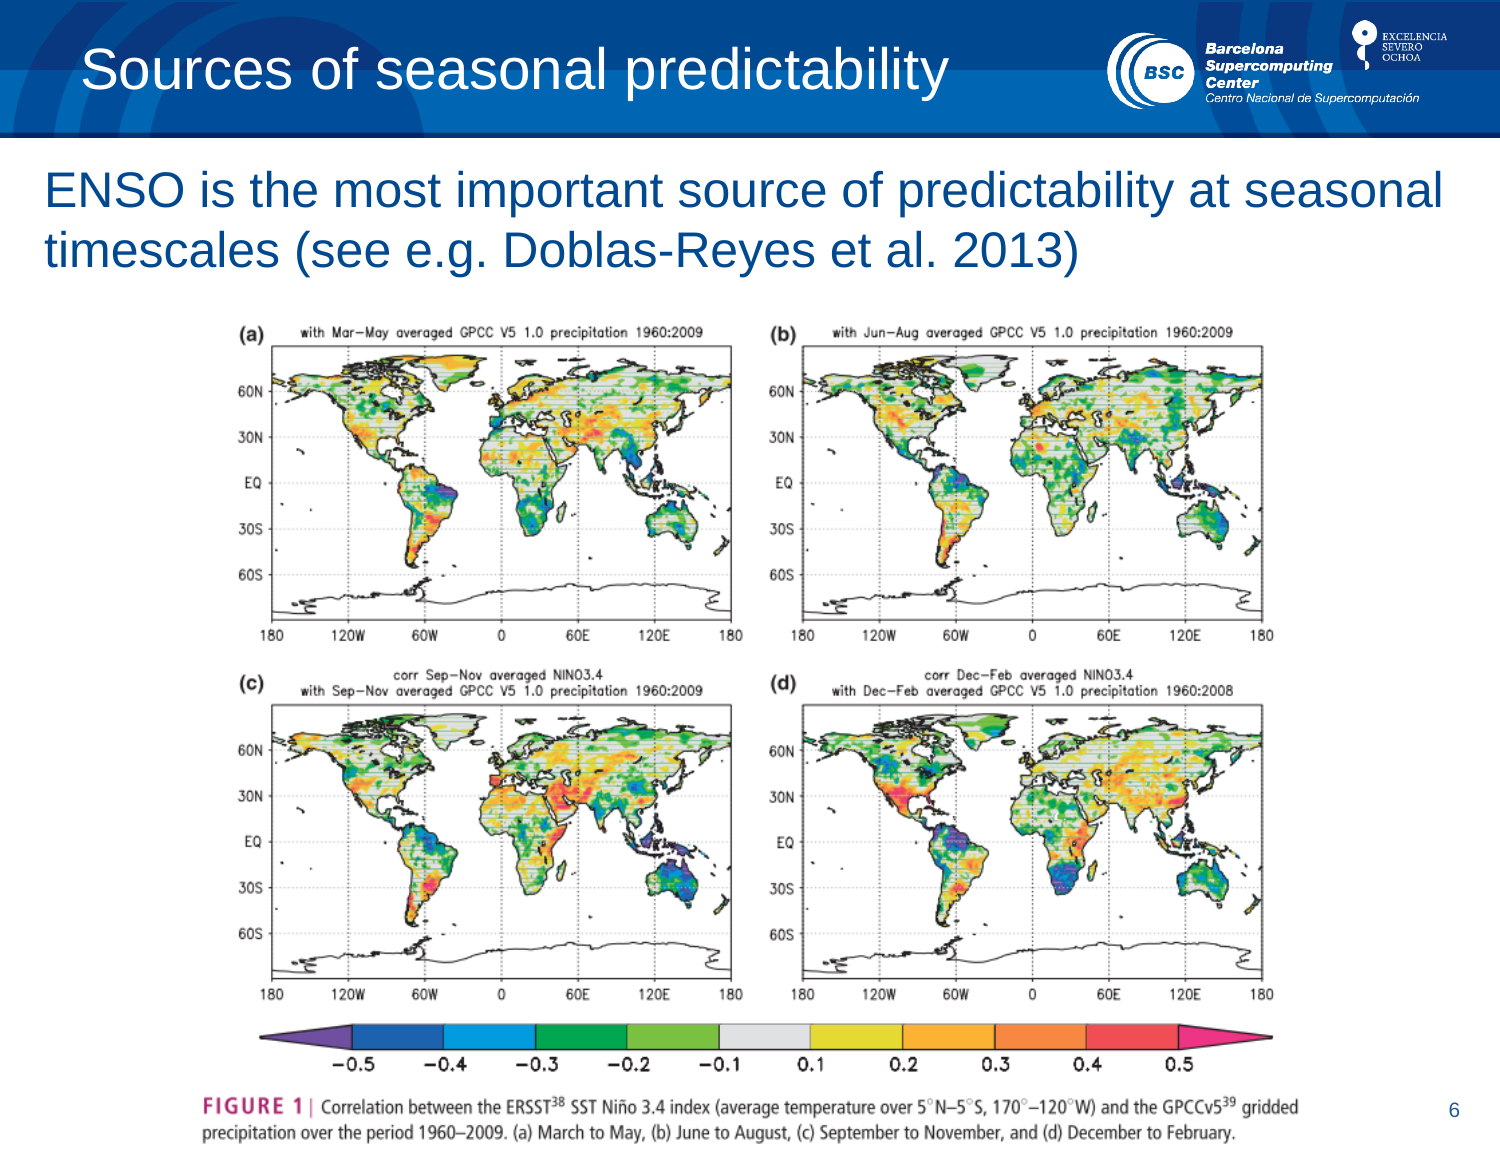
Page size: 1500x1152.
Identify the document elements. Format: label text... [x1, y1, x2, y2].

text_box ENSO is the most important source of predictability at seasonal timescales (see e.g. Doblas-Reyes et al. 2013) [29, 150, 1483, 286]
picture [199, 303, 1313, 1152]
title Sources of seasonal predictability [65, 23, 1081, 138]
picture [0, 0, 1500, 138]
